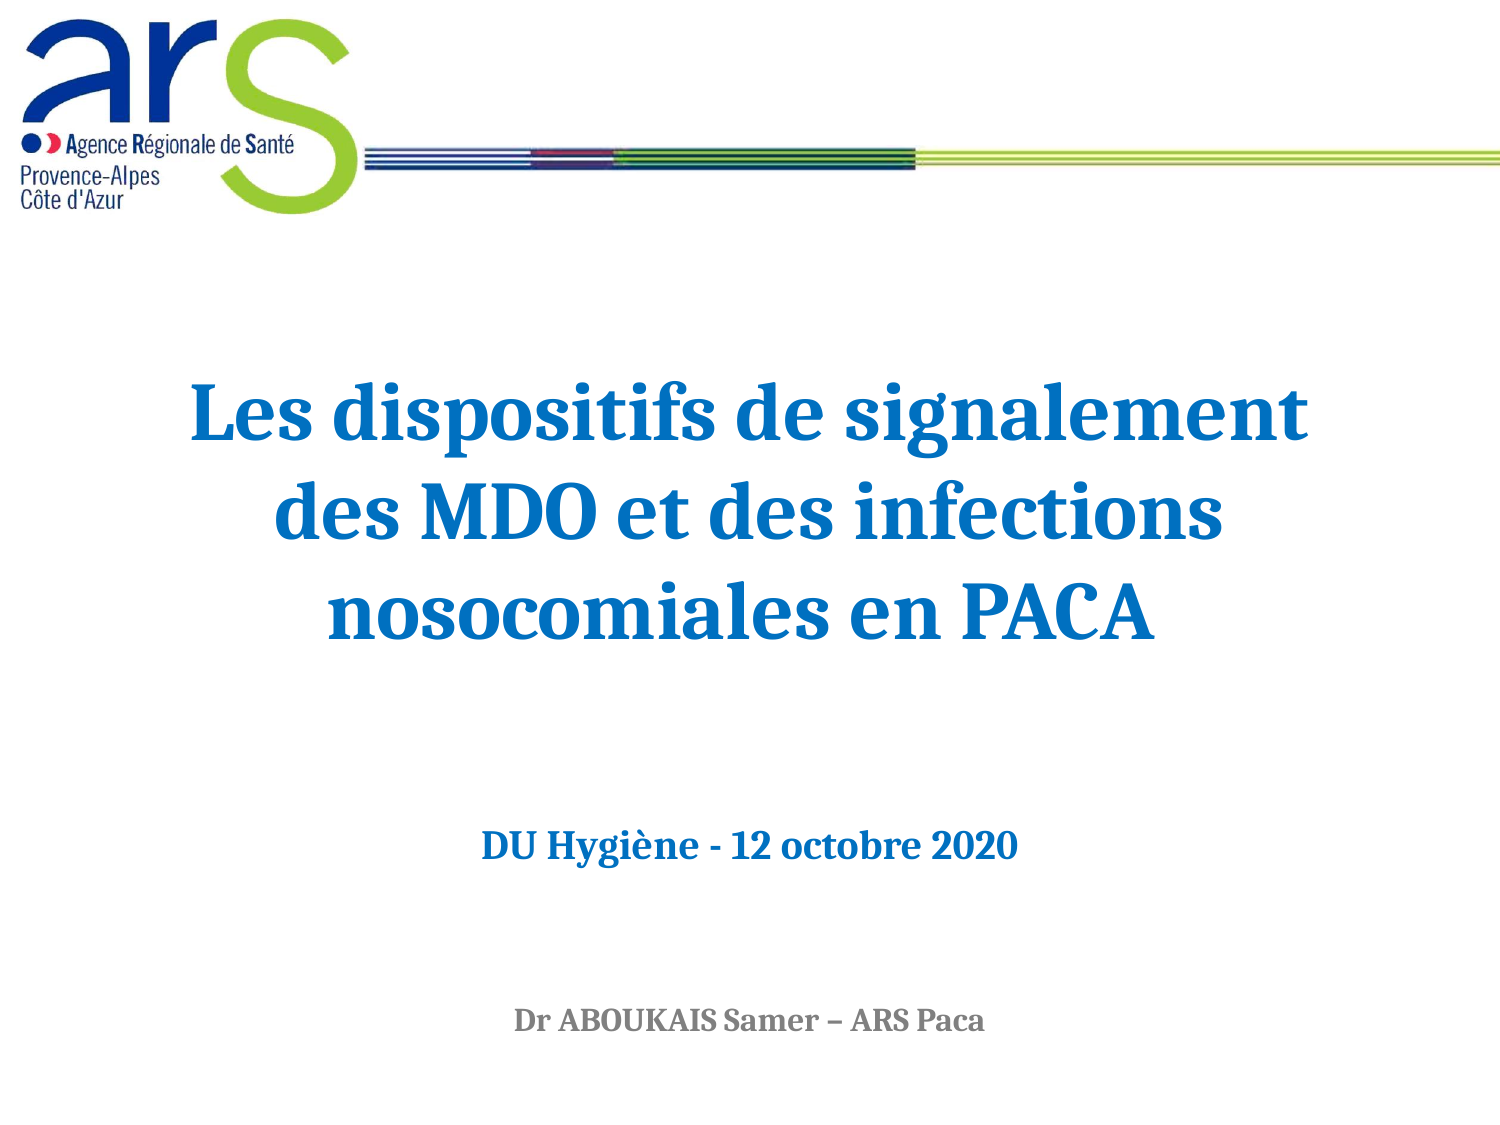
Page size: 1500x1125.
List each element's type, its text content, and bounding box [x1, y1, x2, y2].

text_box DU Hygiène - 12 octobre 2020 Dr ABOUKAIS Samer – ARS Paca [377, 810, 1122, 1045]
text_box Les dispositifs de signalement des MDO et des infections nosocomiales en PACA [112, 349, 1388, 705]
picture [0, 0, 1500, 216]
